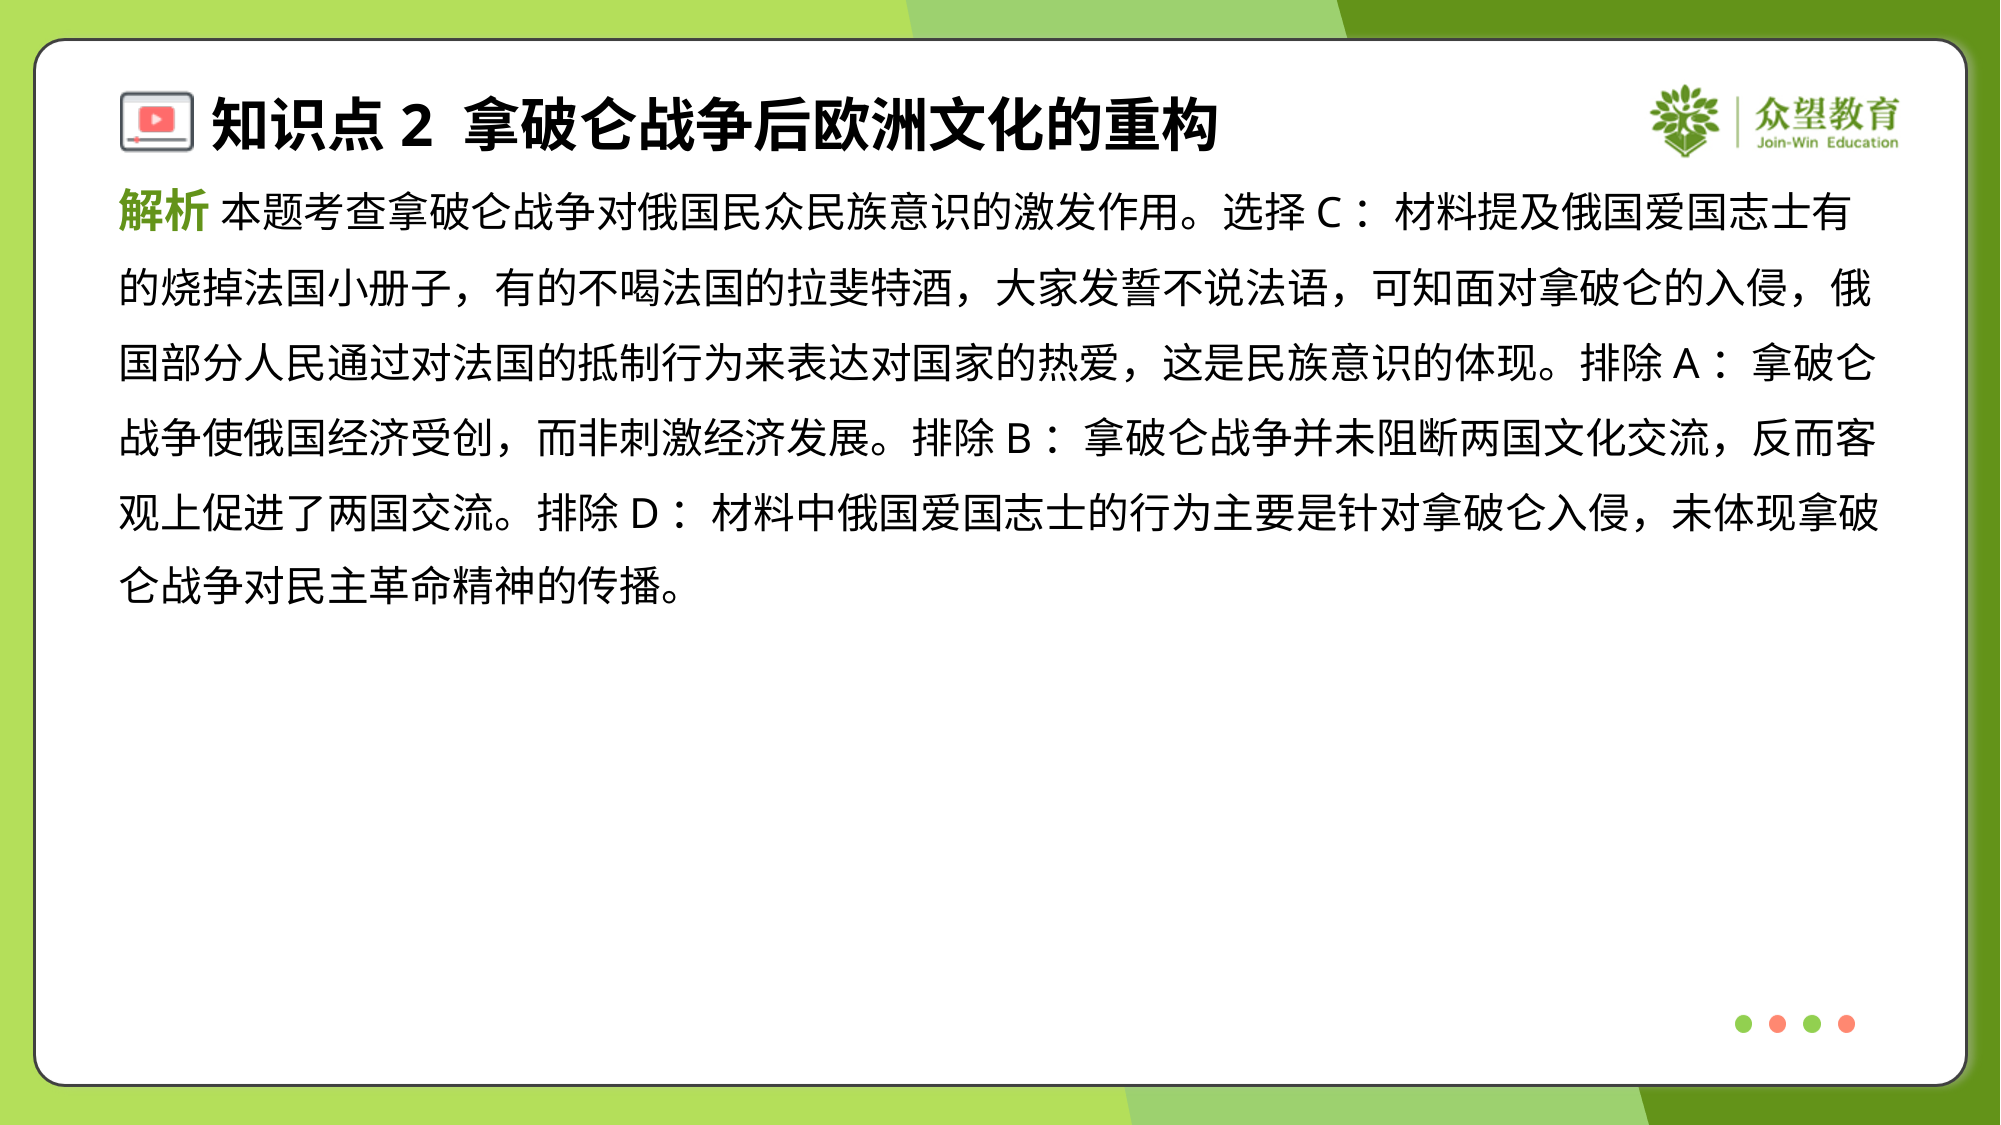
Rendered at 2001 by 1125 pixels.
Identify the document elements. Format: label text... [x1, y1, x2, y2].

picture [0, 0, 2000, 1125]
text_box 解析 本题考查拿破仑战争对俄国民众民族意识的激发作用。选择C：材料提及俄国爱国志士有 的烧掉法国小册子，有的不喝法国的拉斐特酒，大家发誓不说法语，可知面对拿破仑的入侵，俄 国部分人民通过对法国的抵制行为来表达对国家的热爱，这是民族意识的体现。排除A：拿破仑 战争使俄国经济受创，而非刺激经济发展。排除B：拿破仑战争并未阻断两国文化交流，反而客 观上促进了两国交流。排除D：材料中俄国爱国志士的行为主要是针对拿破仑入侵，未体现拿破 仑战争对民主革命精神的传播。 [118, 159, 1883, 602]
